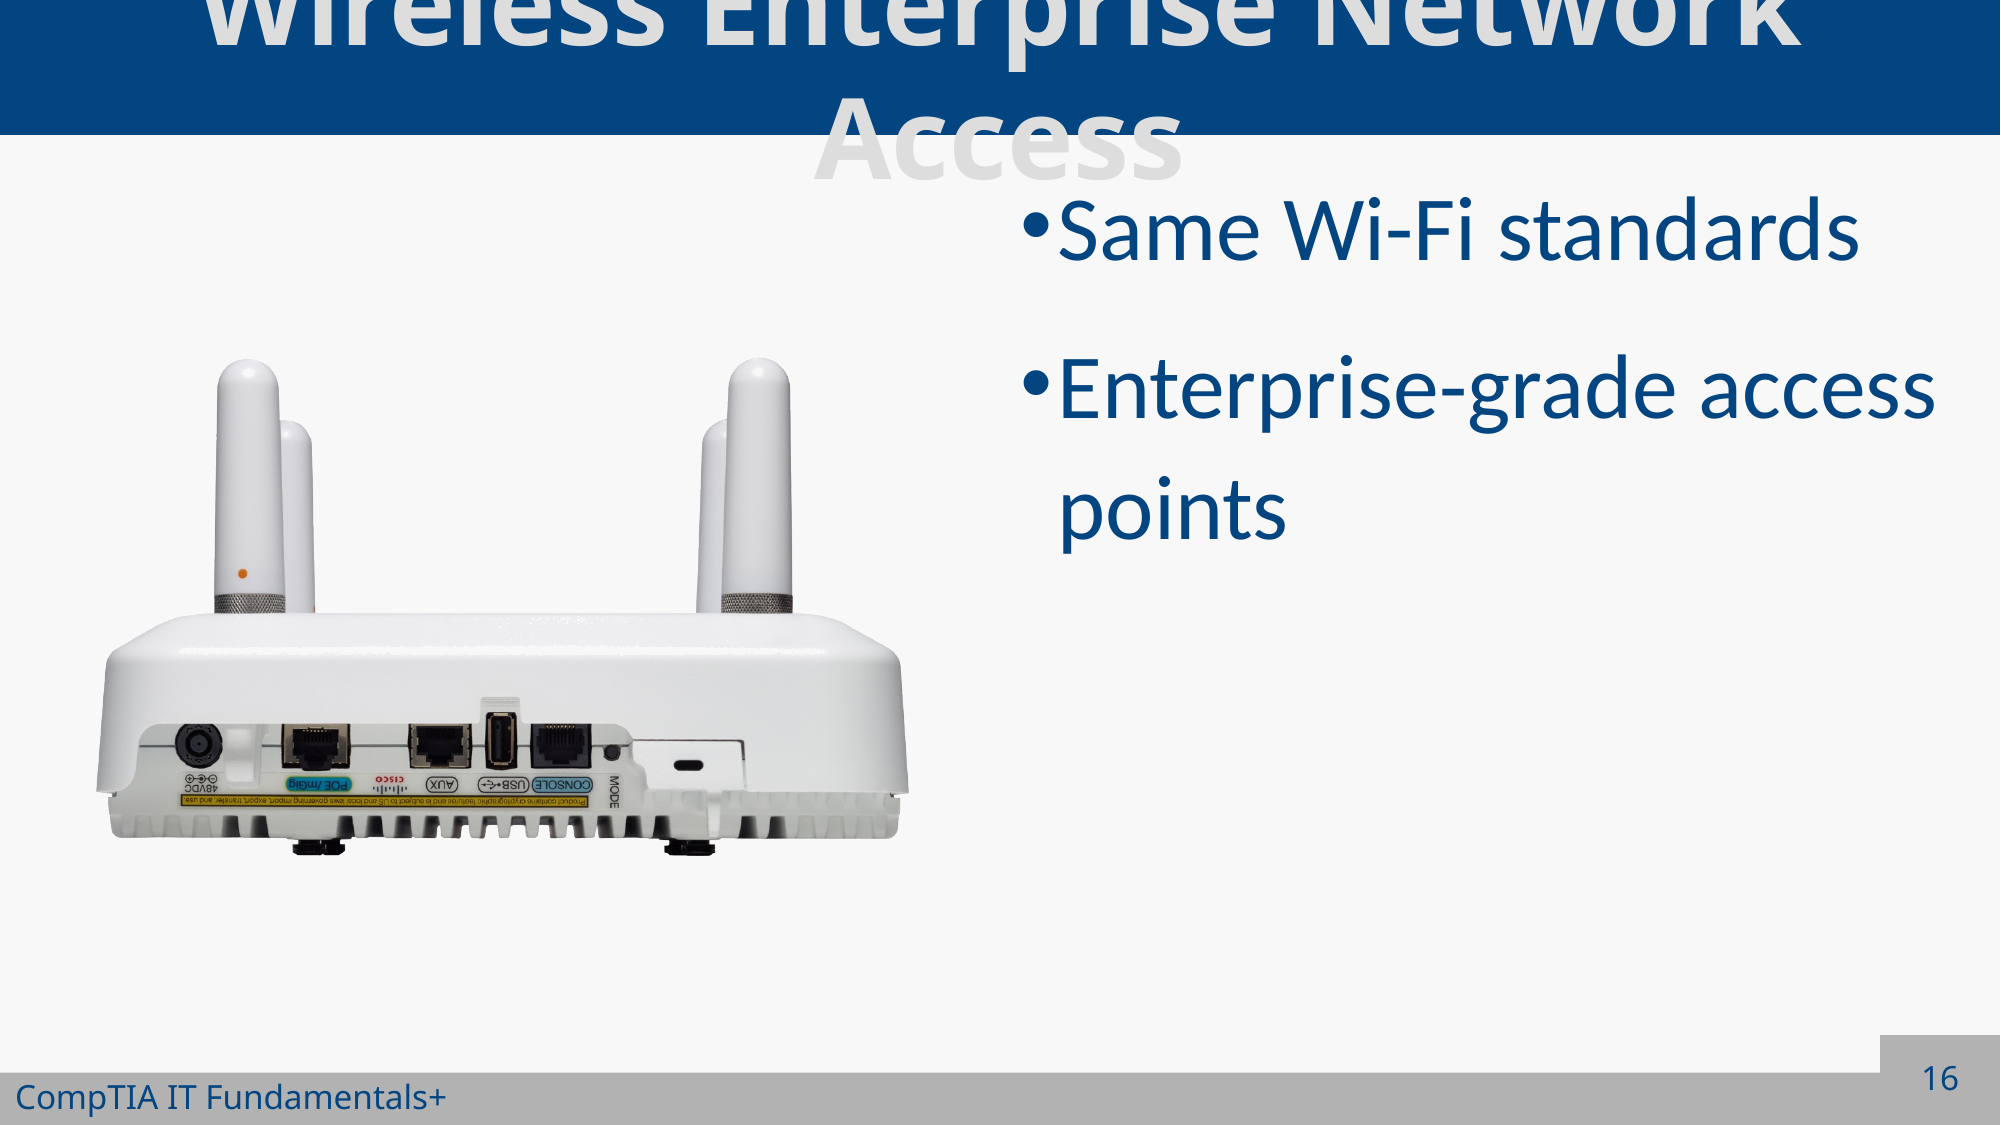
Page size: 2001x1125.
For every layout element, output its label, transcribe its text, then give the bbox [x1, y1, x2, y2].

footer CompTIA IT Fundamentals+ [0, 1072, 1880, 1125]
list Same Wi-Fi standards Enterprise-grade access points [1005, 149, 1980, 1065]
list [94, 355, 911, 860]
title Wireless Enterprise Network Access [0, 0, 2000, 135]
slide_number 16 [1880, 1035, 2000, 1125]
